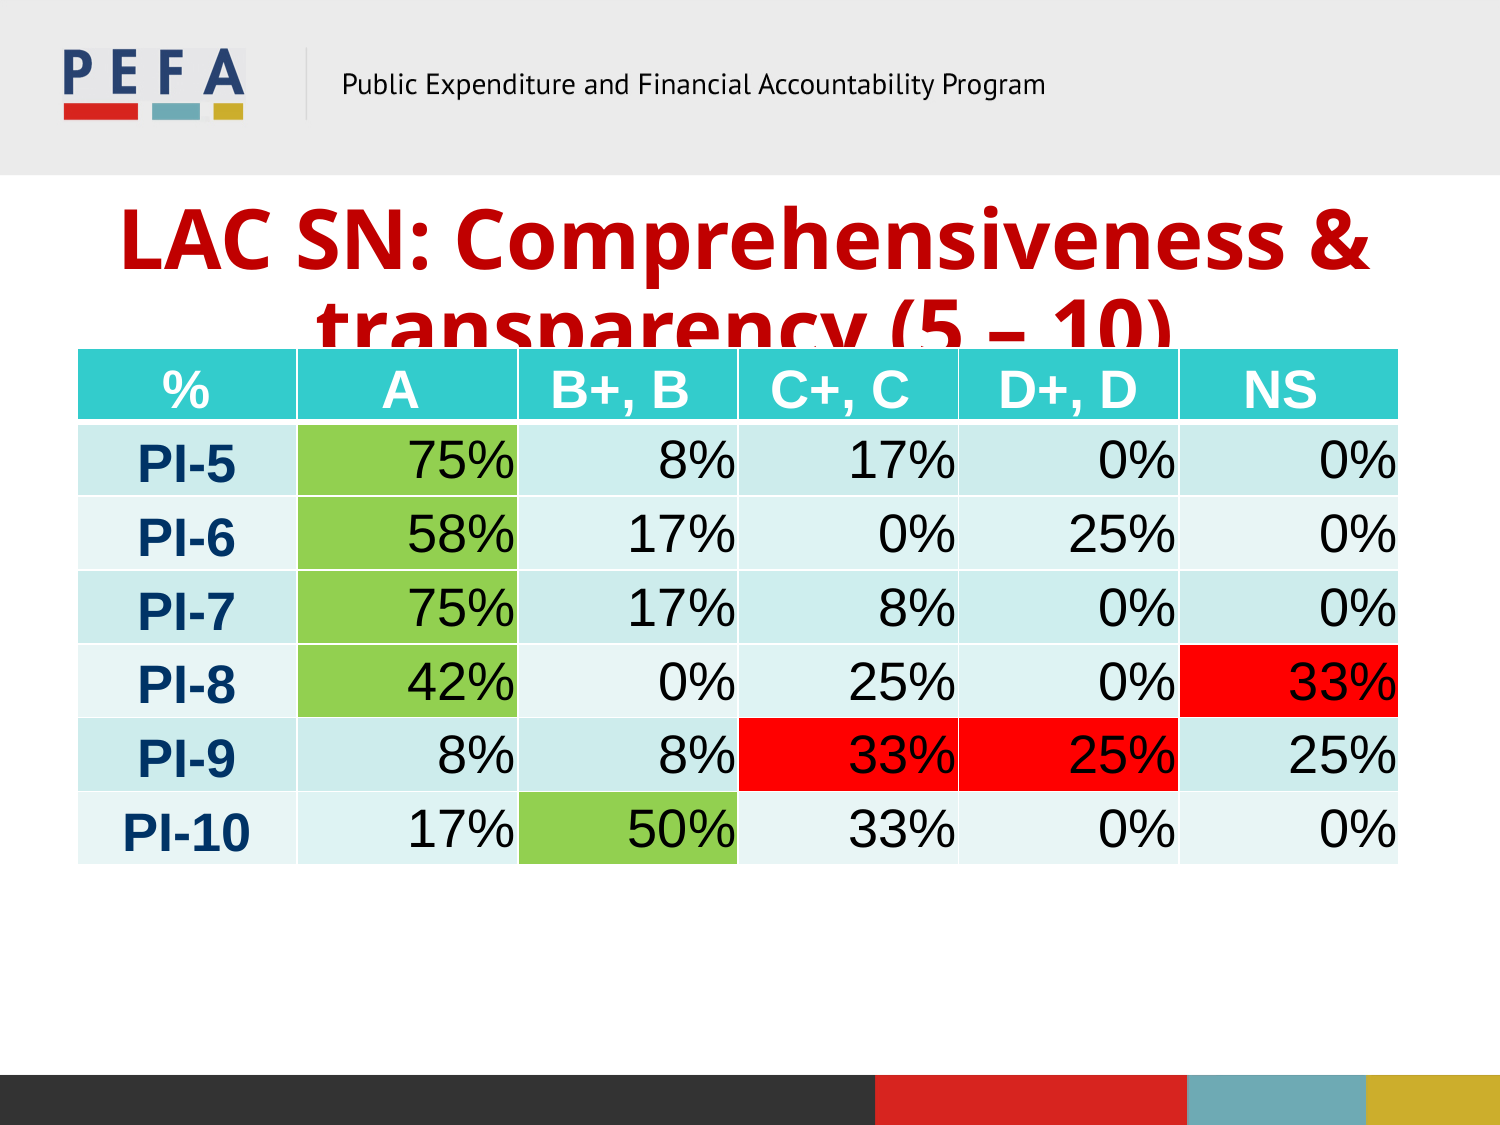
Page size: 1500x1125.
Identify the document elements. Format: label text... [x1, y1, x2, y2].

table_cell 0% [959, 792, 1178, 864]
table_cell PI-6 [78, 497, 296, 569]
table_cell 75% [298, 425, 517, 495]
table_cell PI-7 [78, 571, 296, 643]
table_header % [78, 349, 296, 419]
table_header D+, D [959, 349, 1178, 419]
table_cell 0% [959, 425, 1178, 495]
table_cell 17% [739, 425, 958, 495]
table_cell 0% [1180, 497, 1398, 569]
table_cell 33% [739, 792, 958, 864]
table_header NS [1180, 349, 1398, 419]
table_cell PI-10 [78, 792, 296, 864]
table_cell 0% [1180, 792, 1398, 864]
table_cell 25% [739, 645, 958, 717]
table_cell 17% [519, 571, 737, 643]
table_cell 0% [519, 645, 737, 717]
table_cell 33% [1180, 645, 1398, 717]
table_header A [298, 349, 517, 419]
table_cell 0% [739, 497, 958, 569]
table_cell 0% [1180, 425, 1398, 495]
table_cell 8% [519, 718, 737, 791]
table_cell 0% [1180, 571, 1398, 643]
table_cell 0% [959, 571, 1178, 643]
table_cell 42% [298, 645, 517, 717]
table_cell 33% [739, 718, 958, 791]
table_cell 8% [519, 425, 737, 495]
table_cell 8% [298, 718, 517, 791]
table_cell 75% [298, 571, 517, 643]
table_header C+, C [739, 349, 958, 419]
table_cell 25% [959, 718, 1178, 791]
table_cell 58% [298, 497, 517, 569]
table_cell PI-5 [78, 425, 296, 495]
table_cell PI-8 [78, 645, 296, 717]
table_cell 17% [519, 497, 737, 569]
table_cell 17% [298, 792, 517, 864]
table_cell 25% [959, 497, 1178, 569]
table_cell 25% [1180, 718, 1398, 791]
picture [0, 0, 1500, 1125]
table_header B+, B [519, 349, 737, 419]
table_cell 50% [519, 792, 737, 864]
title LAC SN: Comprehensiveness & transparency (5 – 10) [64, 136, 1426, 386]
table_cell PI-9 [78, 718, 296, 791]
table_cell 8% [739, 571, 958, 643]
table_cell 0% [959, 645, 1178, 717]
